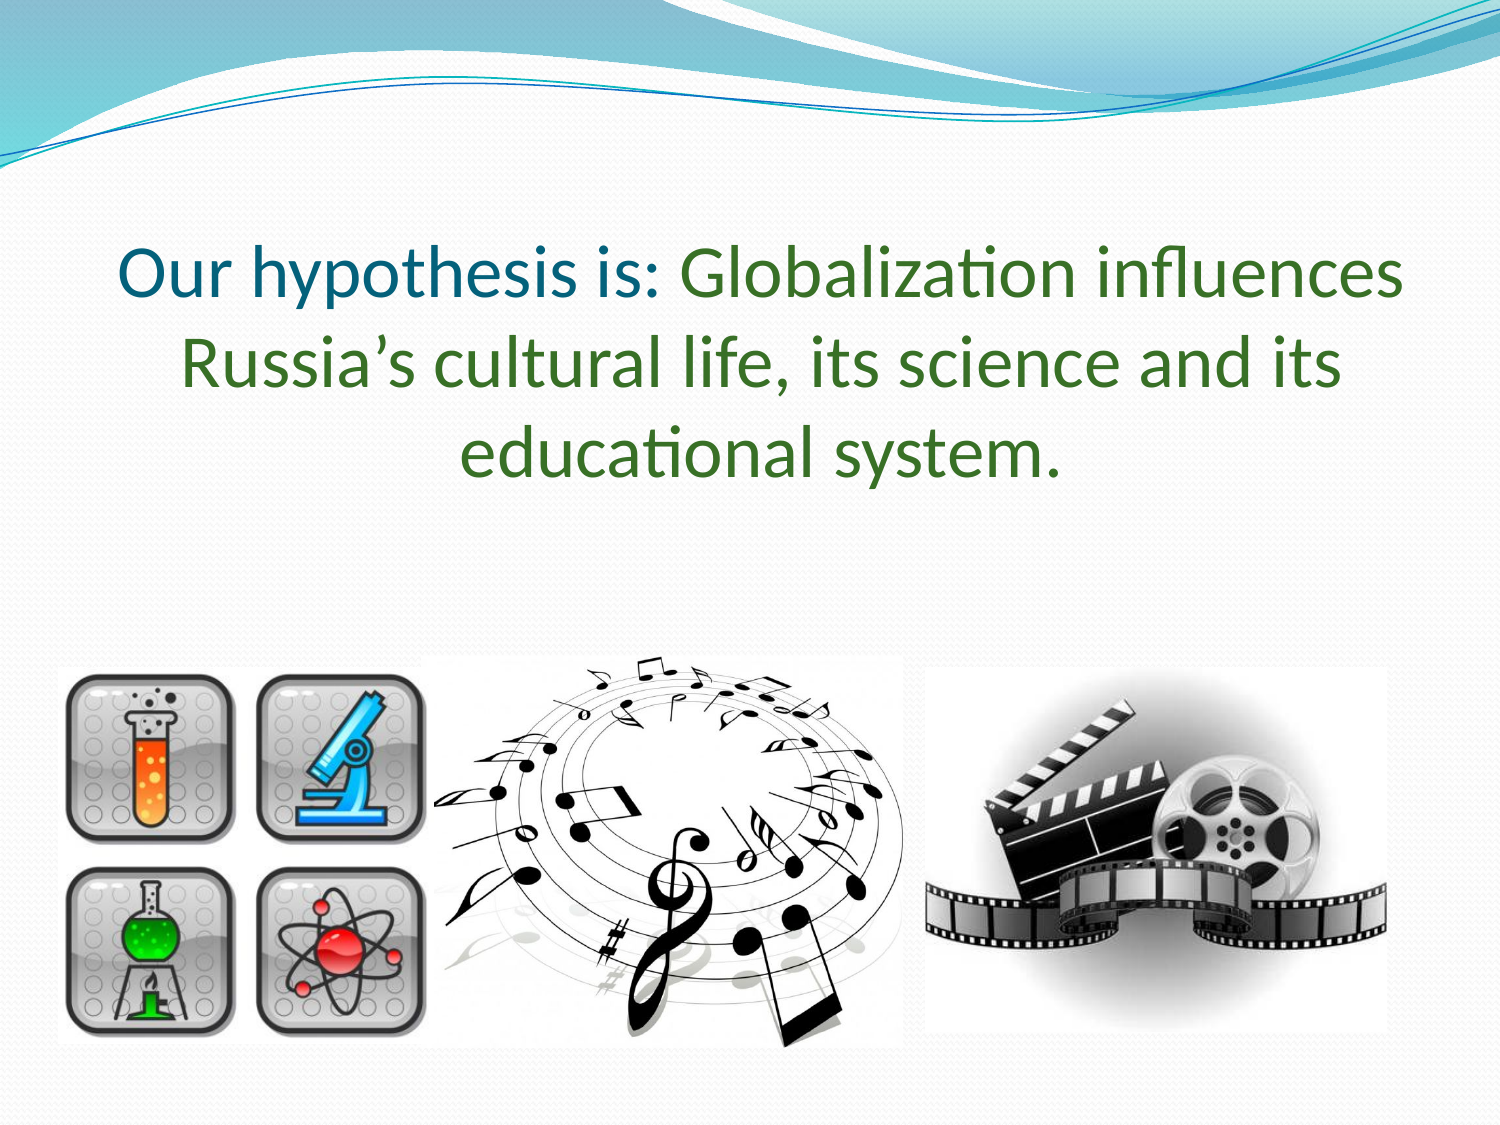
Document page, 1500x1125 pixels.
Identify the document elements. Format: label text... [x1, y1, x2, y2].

picture [925, 667, 1388, 1032]
title Our hypothesis is: Globalization influences Russia’s cultural life, its science and its educational system. [46, 234, 1477, 493]
picture [58, 655, 903, 1049]
